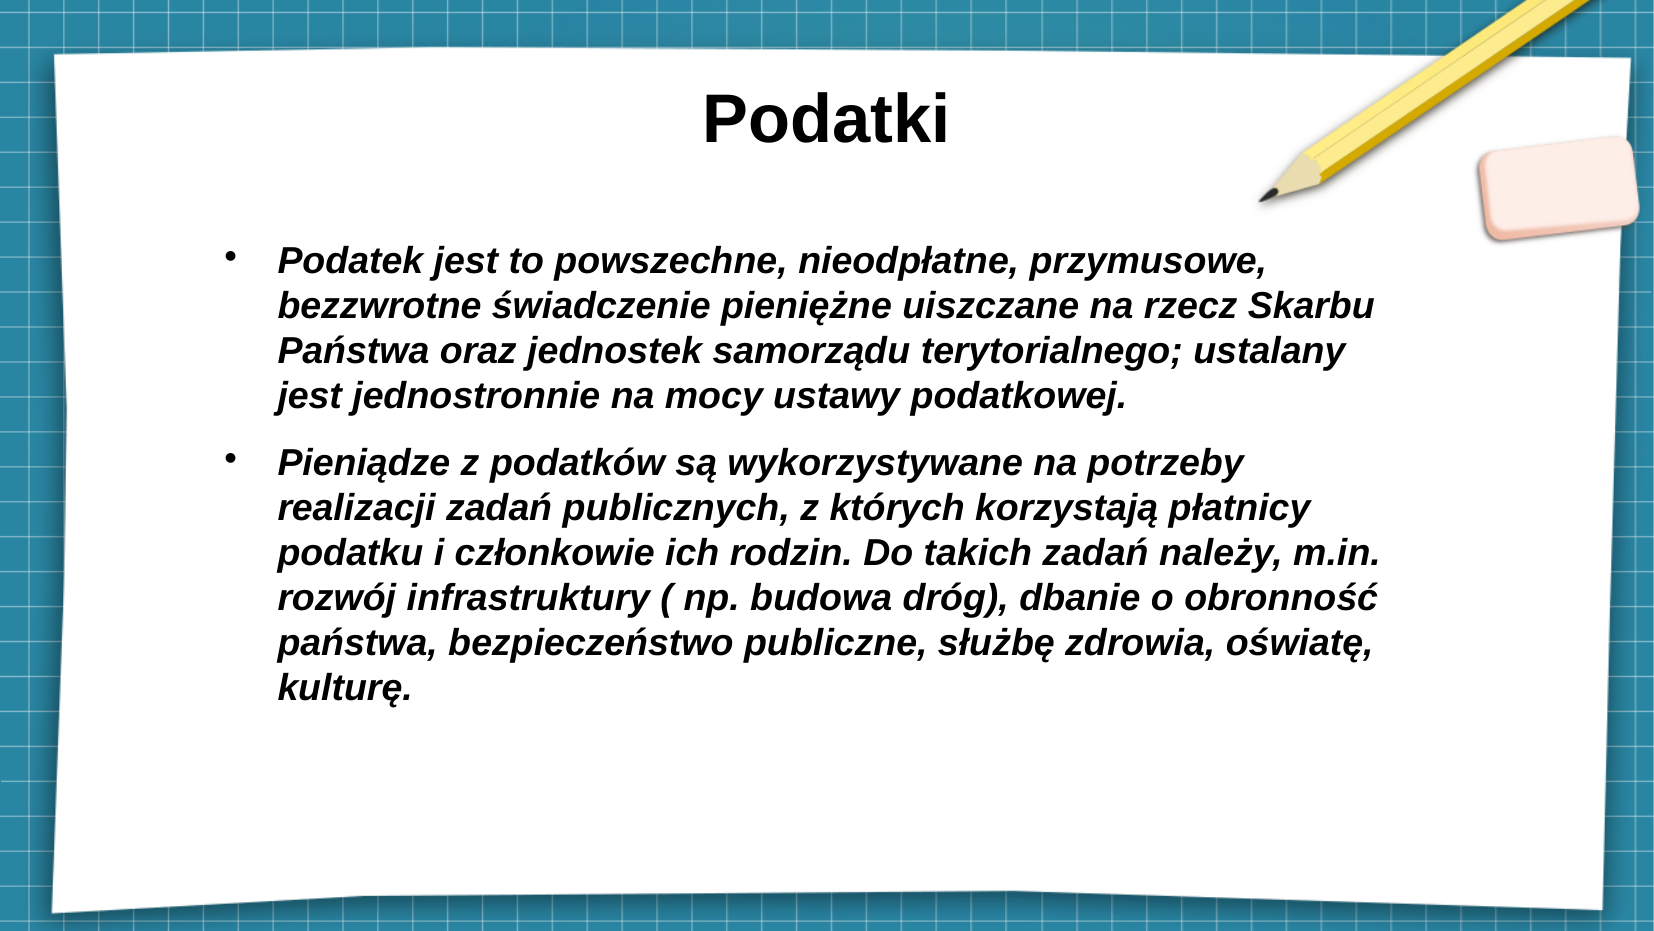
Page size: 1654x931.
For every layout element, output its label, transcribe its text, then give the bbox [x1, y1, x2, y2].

picture [0, 0, 1654, 931]
title Podatki [82, 37, 1571, 193]
list Podatek jest to powszechne, nieodpłatne, przymusowe, bezzwrotne świadczenie pieniężne uiszczane na rzecz Skarbu Państwa oraz jednostek samorządu terytorialnego; ustalany jest jednostronnie na mocy ustawy podatkowej. Pieniądze z podatków są wykorzystywane na potrzeby realizacji zadań publicznych, z których korzystają płatnicy podatku i członkowie ich rodzin. Do takich zadań należy, m.in. rozwój infrastruktury ( np. budowa dróg), dbanie o obronność państwa, bezpieczeństwo publiczne, służbę zdrowia, oświatę, kulturę. [206, 236, 1394, 776]
